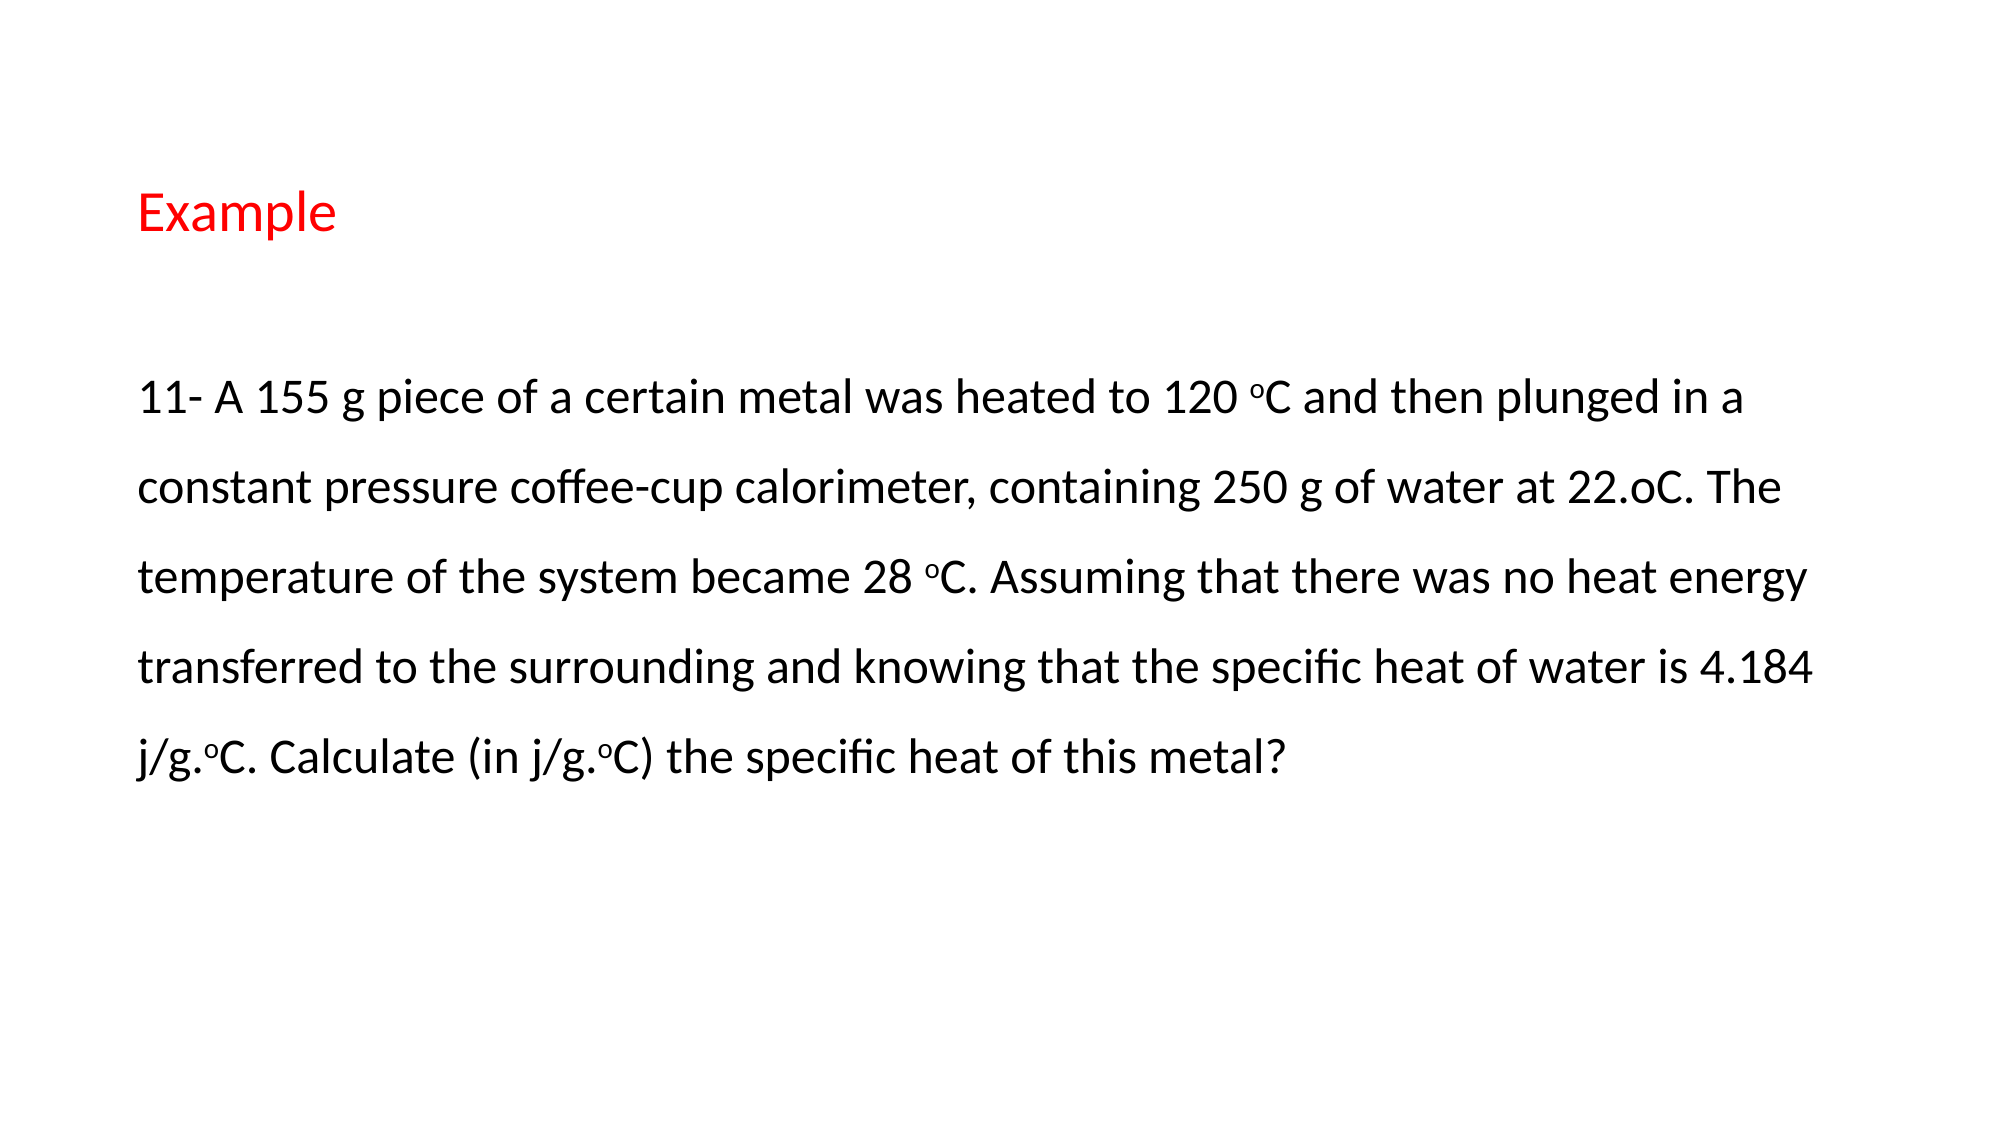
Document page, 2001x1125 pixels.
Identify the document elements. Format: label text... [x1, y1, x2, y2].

text_box Example 11- A 155 g piece of a certain metal was heated to 120 oC and then plunged in a constant pressure coffee-cup calorimeter, containing 250 g of water at 22.oC. The temperature of the system became 28 oC. Assuming that there was no heat energy transferred to the surrounding and knowing that the specific heat of water is 4.184 j/g.oC. Calculate (in j/g.oC) the specific heat of this metal? [122, 130, 1907, 1016]
